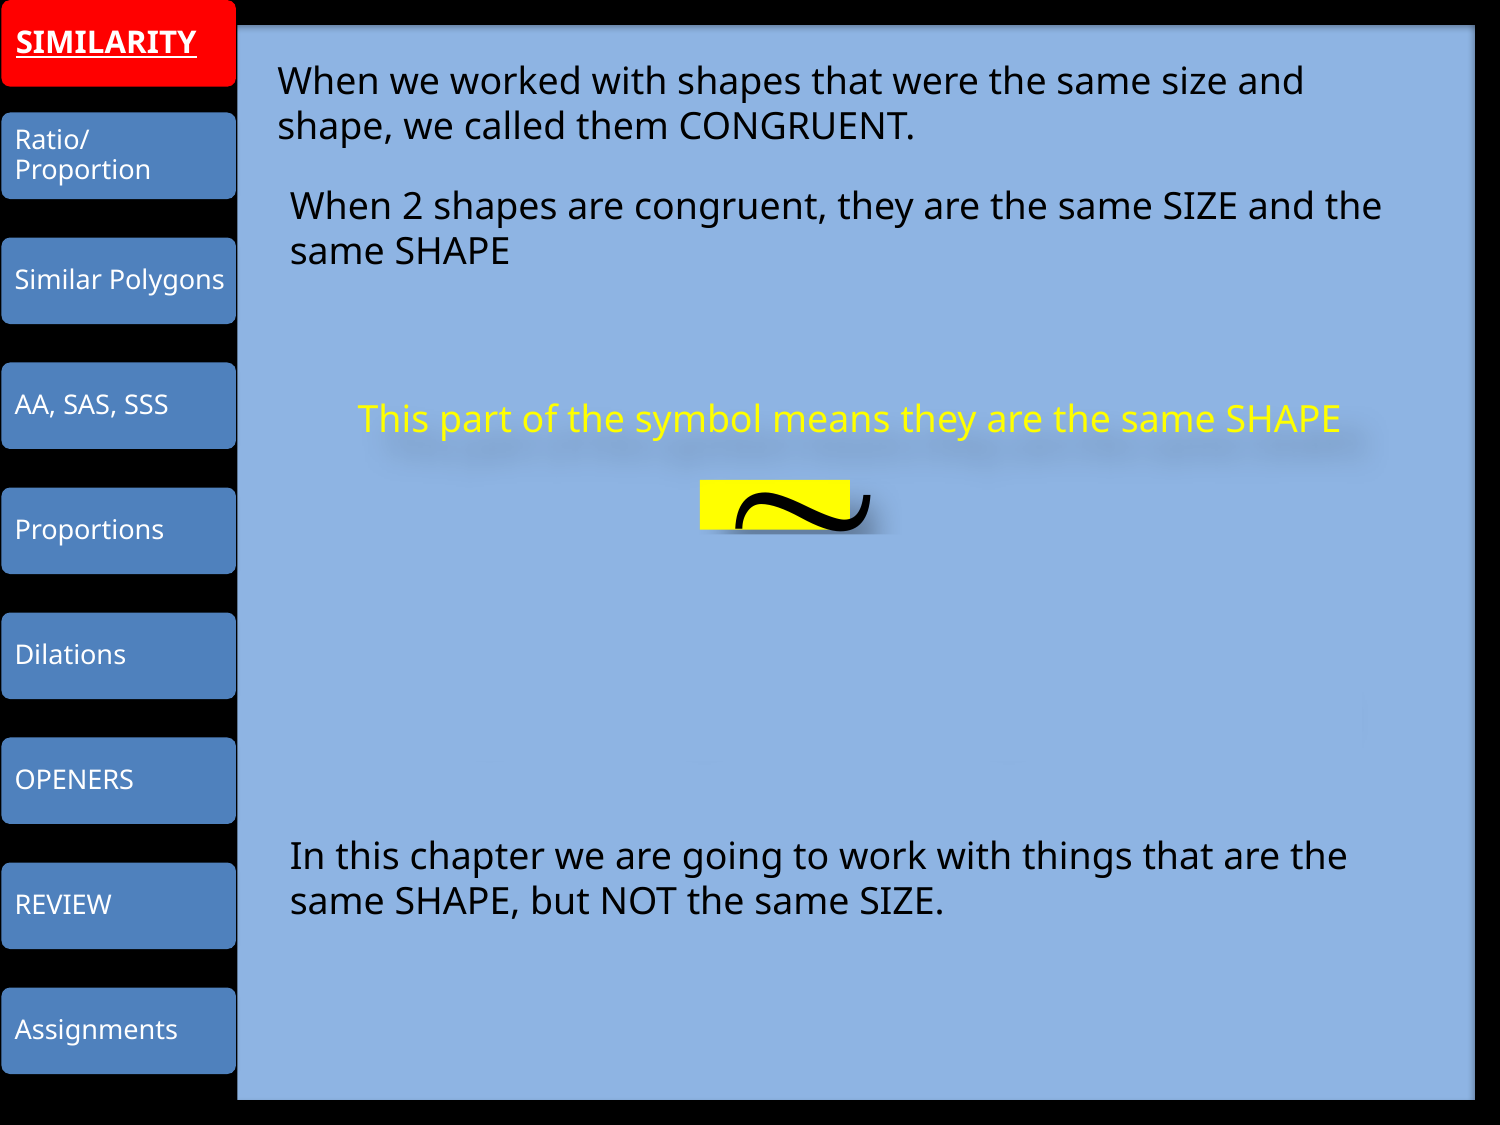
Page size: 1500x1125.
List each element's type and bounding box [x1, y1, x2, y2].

text_box [238, 0, 1500, 1125]
text_box [0, 0, 238, 1125]
text_box [674, 449, 890, 645]
